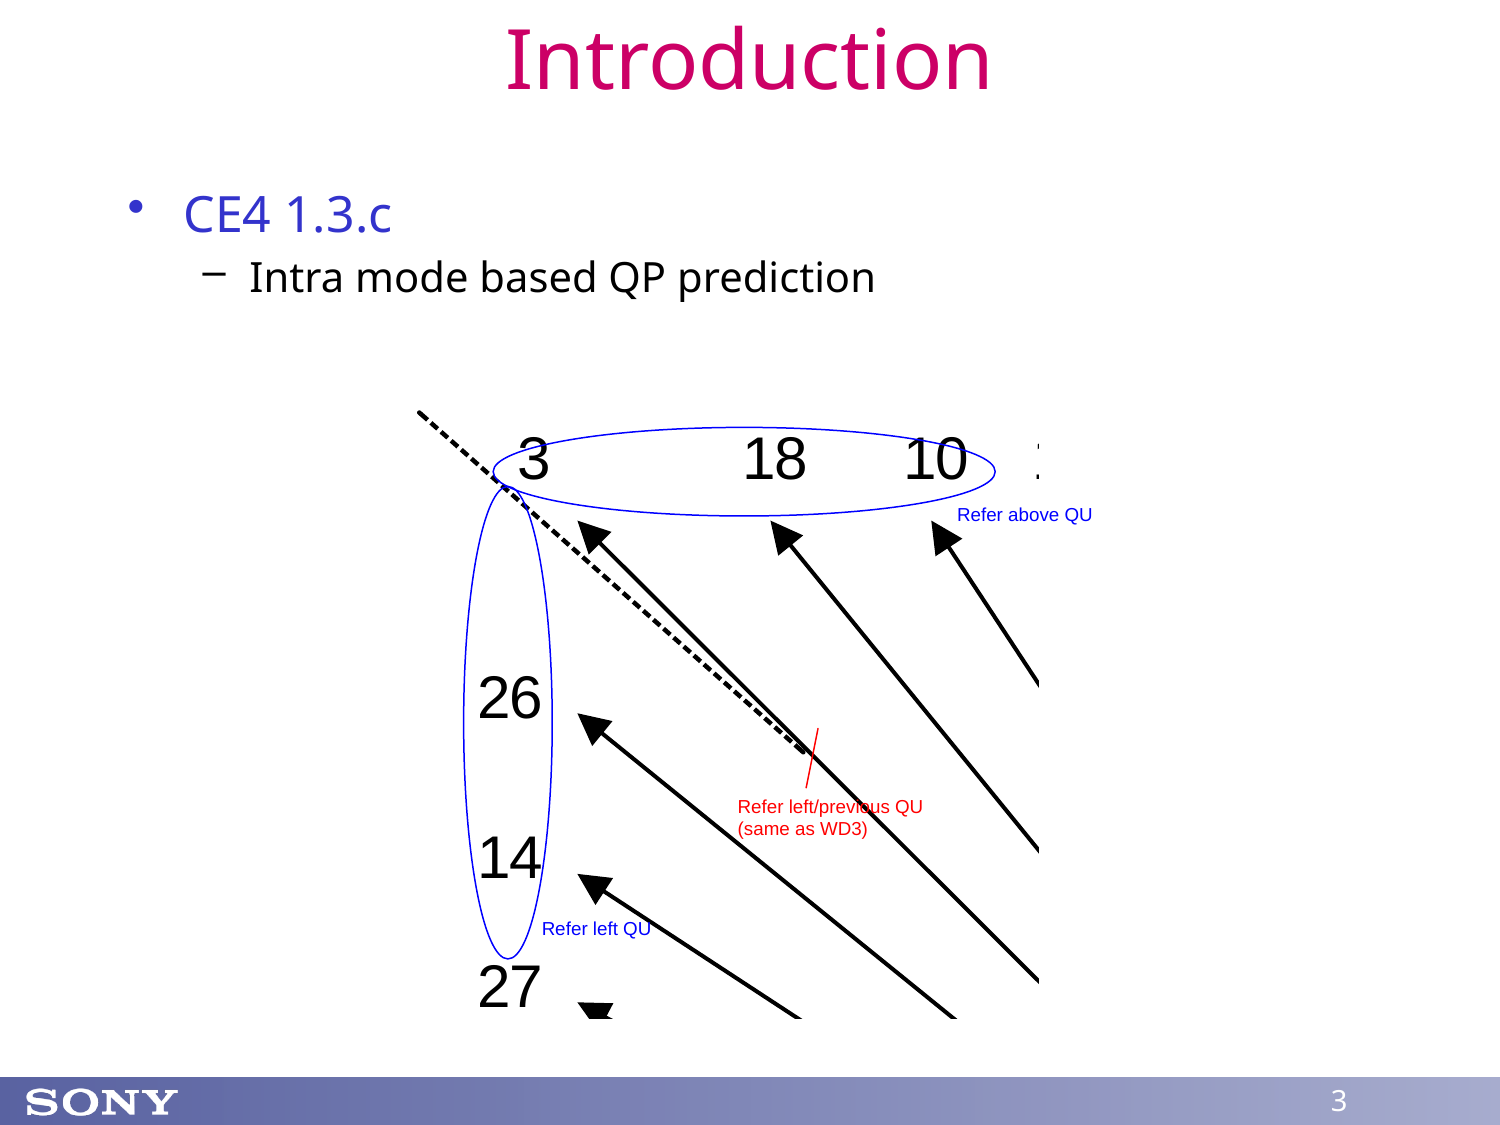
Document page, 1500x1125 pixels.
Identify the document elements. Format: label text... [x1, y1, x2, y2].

list CE4 1.3.c Intra mode based QP prediction [112, 174, 1388, 1076]
title Introduction [112, 0, 1388, 115]
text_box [412, 393, 1118, 1023]
picture [26, 1088, 178, 1116]
slide_number 3 [1049, 1074, 1363, 1125]
